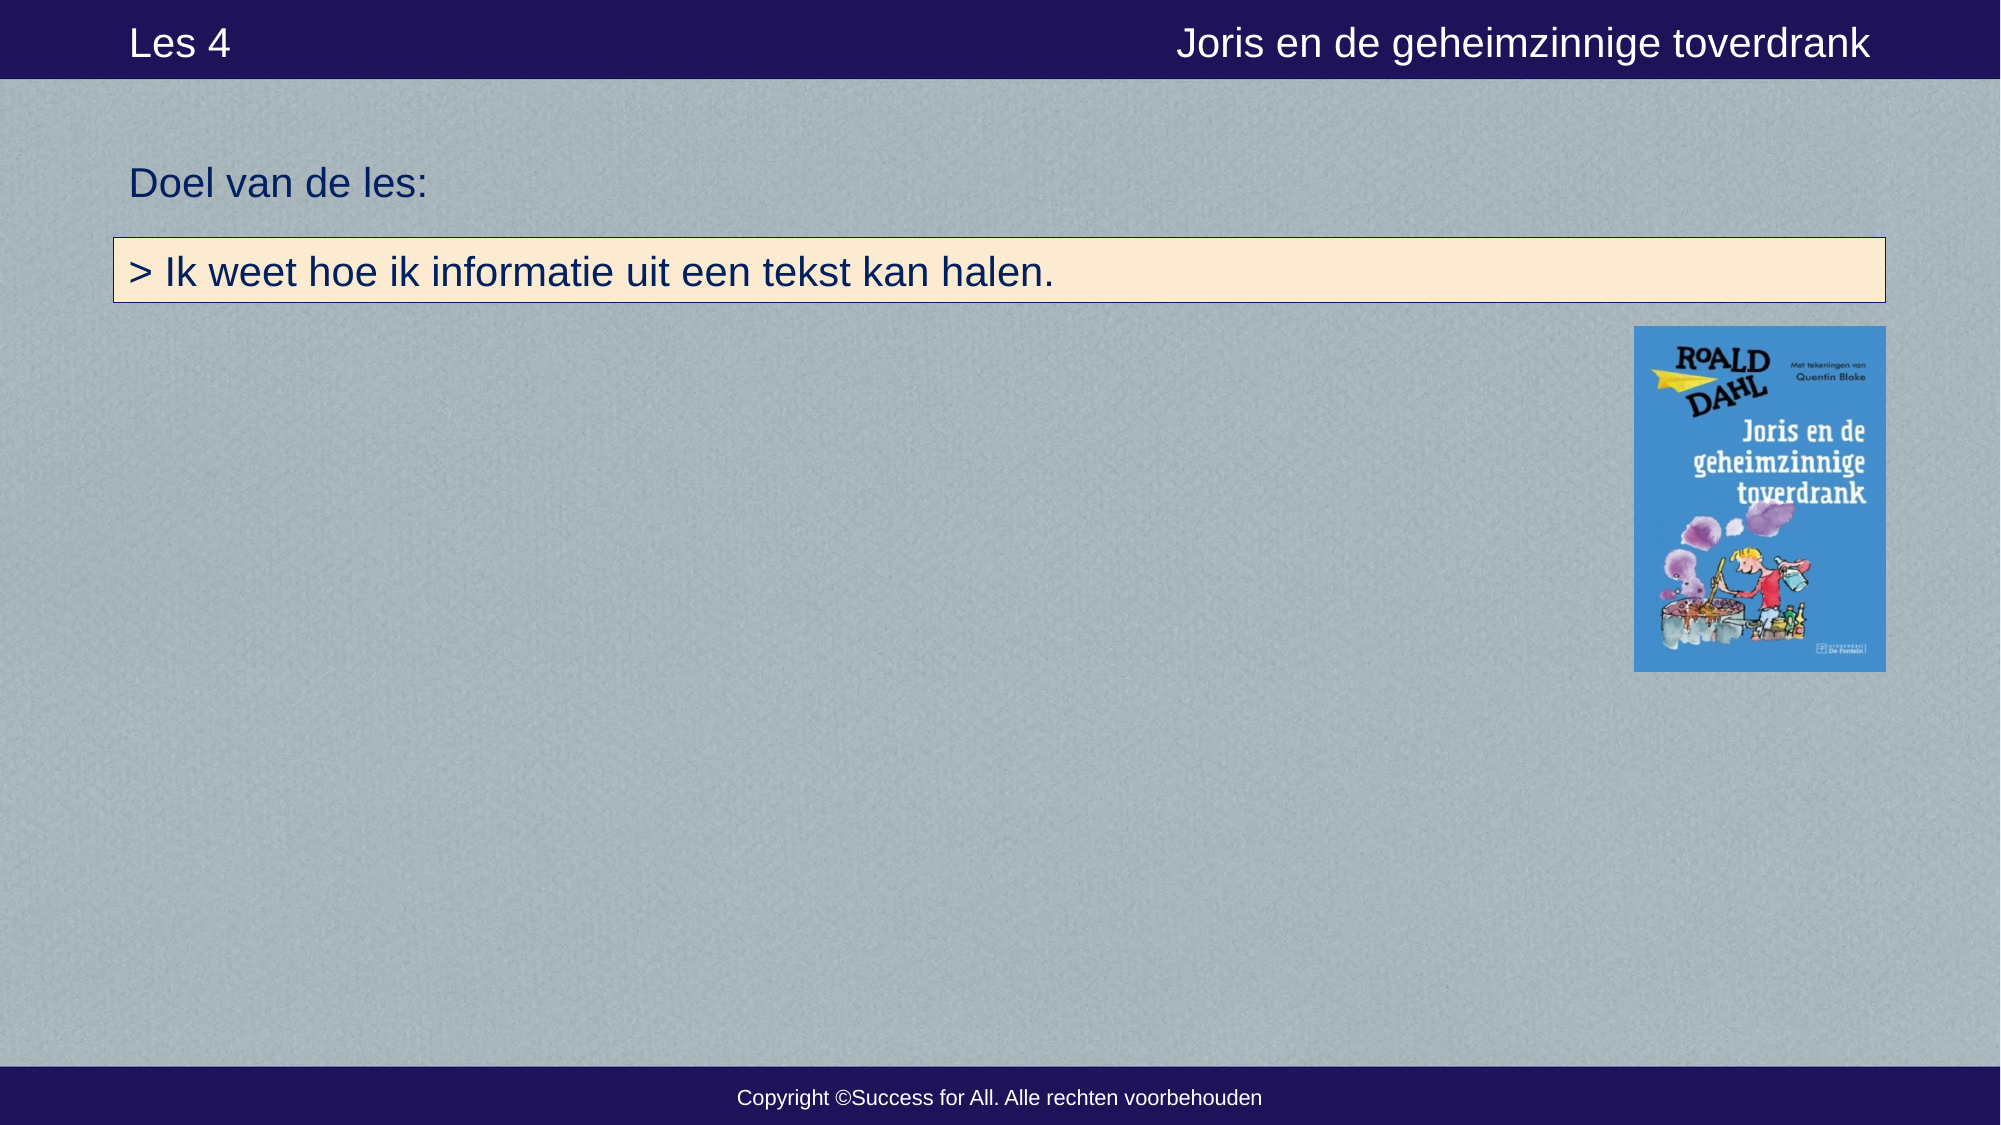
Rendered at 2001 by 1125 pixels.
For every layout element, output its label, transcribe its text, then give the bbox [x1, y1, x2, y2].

text_box Joris en de geheimzinnige toverdrank [999, 8, 1886, 73]
text_box > Ik weet hoe ik informatie uit een tekst kan halen. [113, 237, 1886, 303]
text_box Les 4 [114, 8, 354, 73]
text_box Doel van de les: [113, 148, 1635, 214]
text_box Copyright ©Success for All. Alle rechten voorbehouden [0, 1076, 2000, 1125]
picture [0, 0, 2001, 1125]
